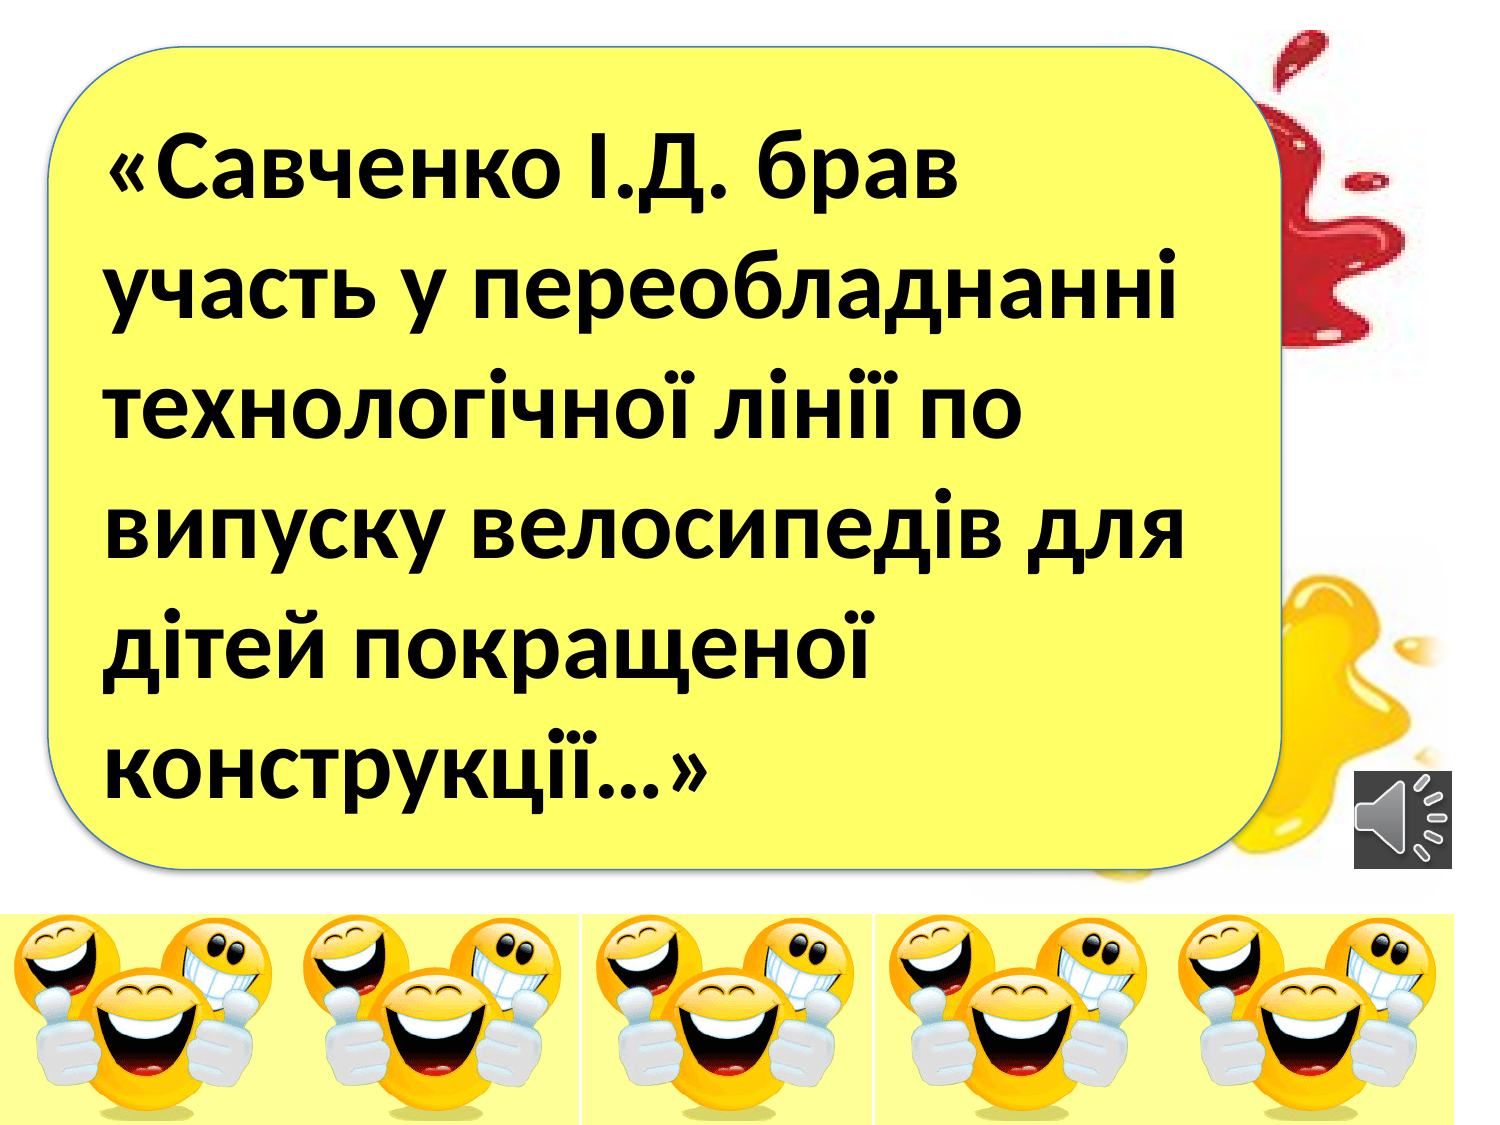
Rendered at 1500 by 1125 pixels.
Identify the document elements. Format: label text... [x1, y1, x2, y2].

picture [289, 914, 579, 1125]
picture [199, 30, 1500, 1125]
text_box «Савченко І.Д. брав участь у переобладнанні технологічної лінії по випуску велосипедів для дітей покращеної конструкції…» [47, 46, 946, 871]
picture [581, 914, 872, 1125]
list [0, 914, 287, 1125]
